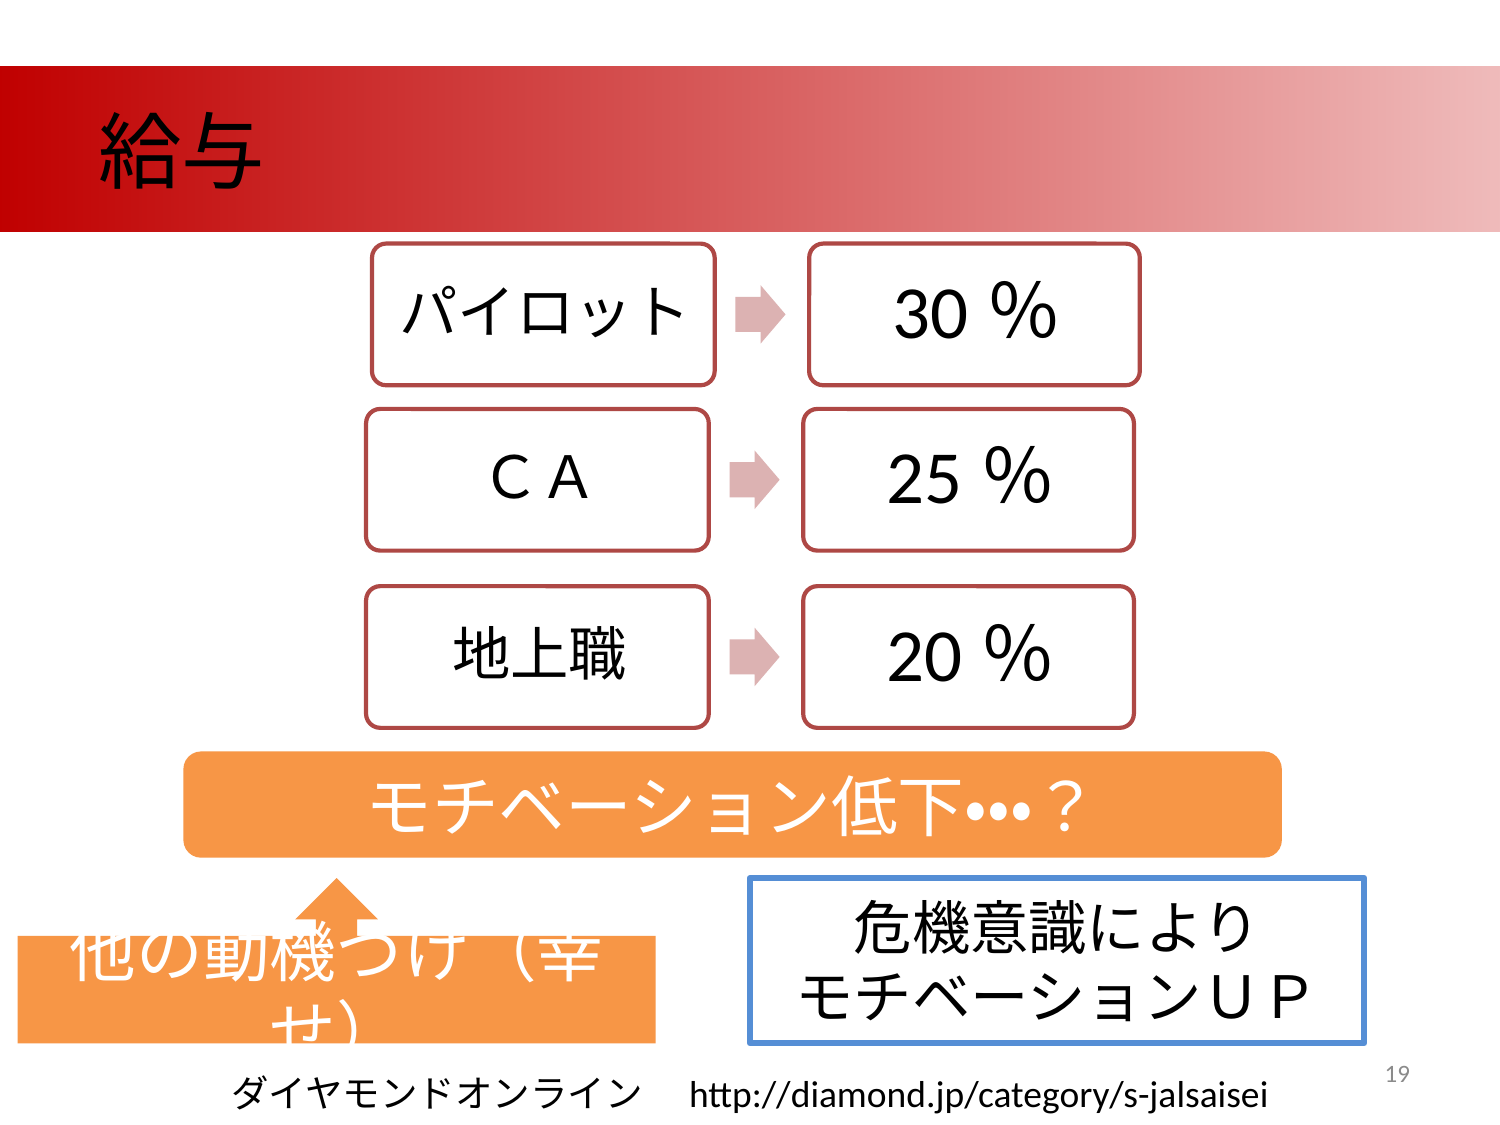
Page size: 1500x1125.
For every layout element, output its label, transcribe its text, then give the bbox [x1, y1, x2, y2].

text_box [70, 585, 1430, 729]
text_box 他の動機づけ（幸せ） [15, 875, 658, 1046]
slide_number 19 [1074, 1042, 1425, 1103]
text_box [70, 408, 1430, 551]
text_box ダイヤモンドオンライン http://diamond.jp/category/s-jalsaisei [216, 1062, 1284, 1123]
text_box 危機意識により モチベーションＵＰ [748, 876, 1366, 1045]
text_box 給与 [0, 64, 1500, 234]
text_box モチベーション低下・・・？ [181, 749, 1285, 860]
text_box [76, 243, 1436, 386]
